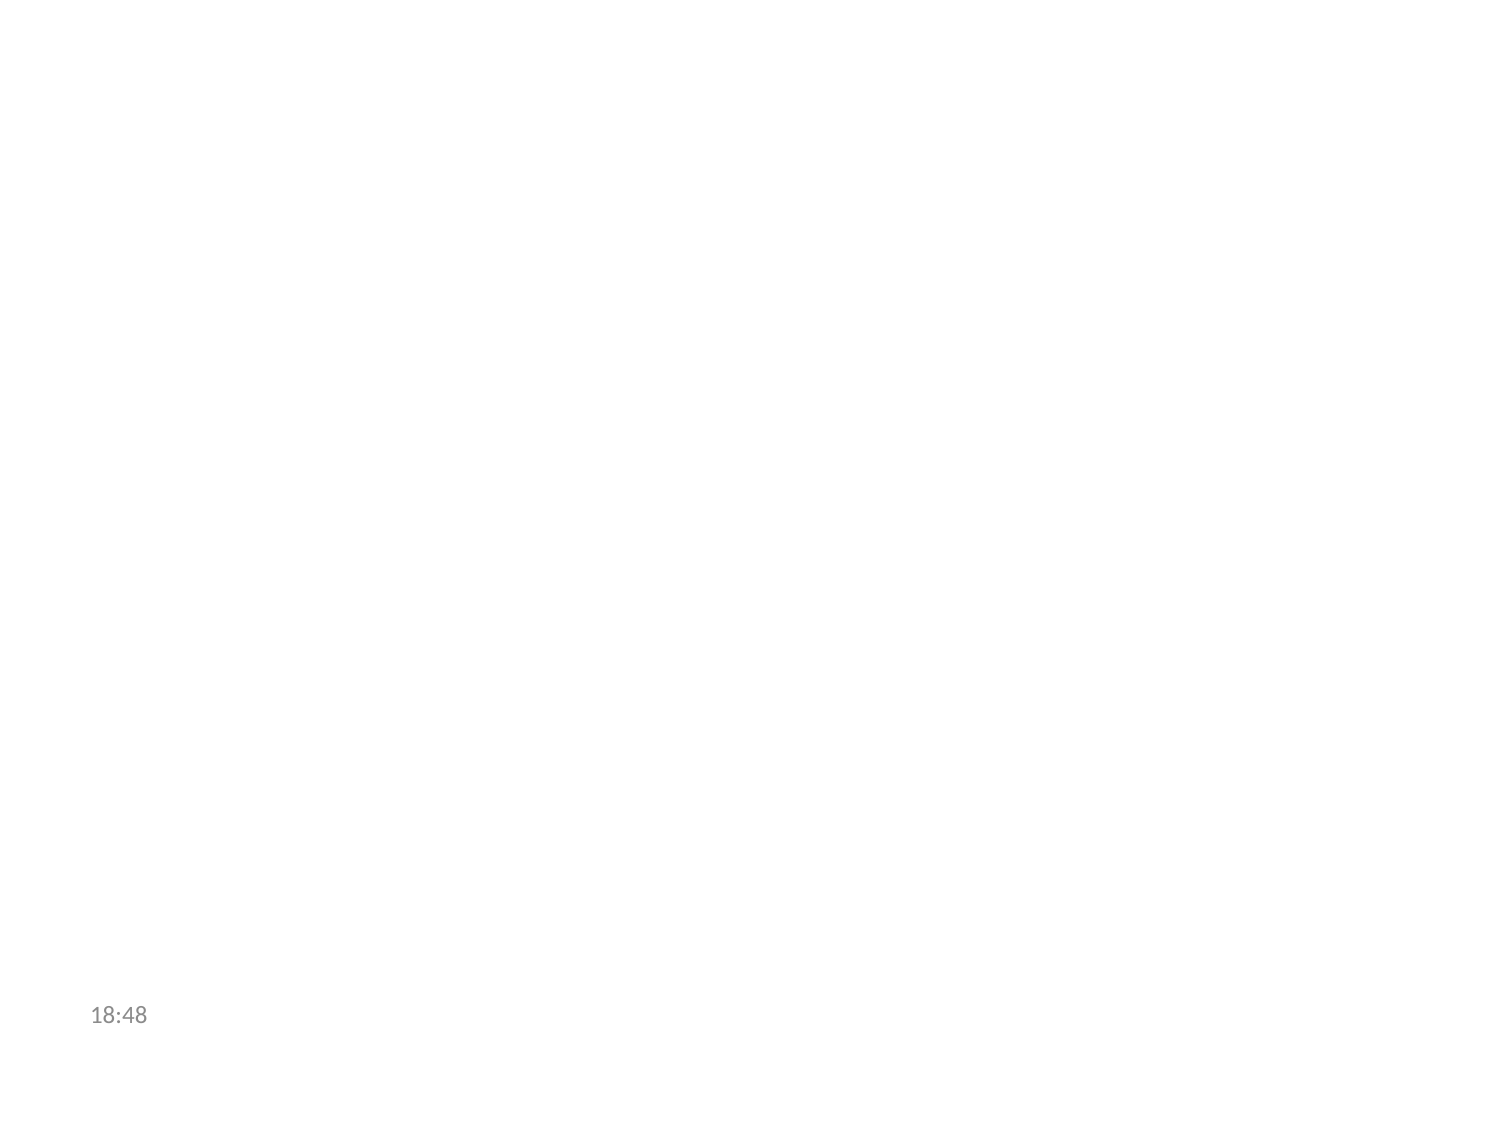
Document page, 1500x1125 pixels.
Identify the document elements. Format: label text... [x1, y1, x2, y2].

text_box 15:35 [75, 983, 425, 1044]
